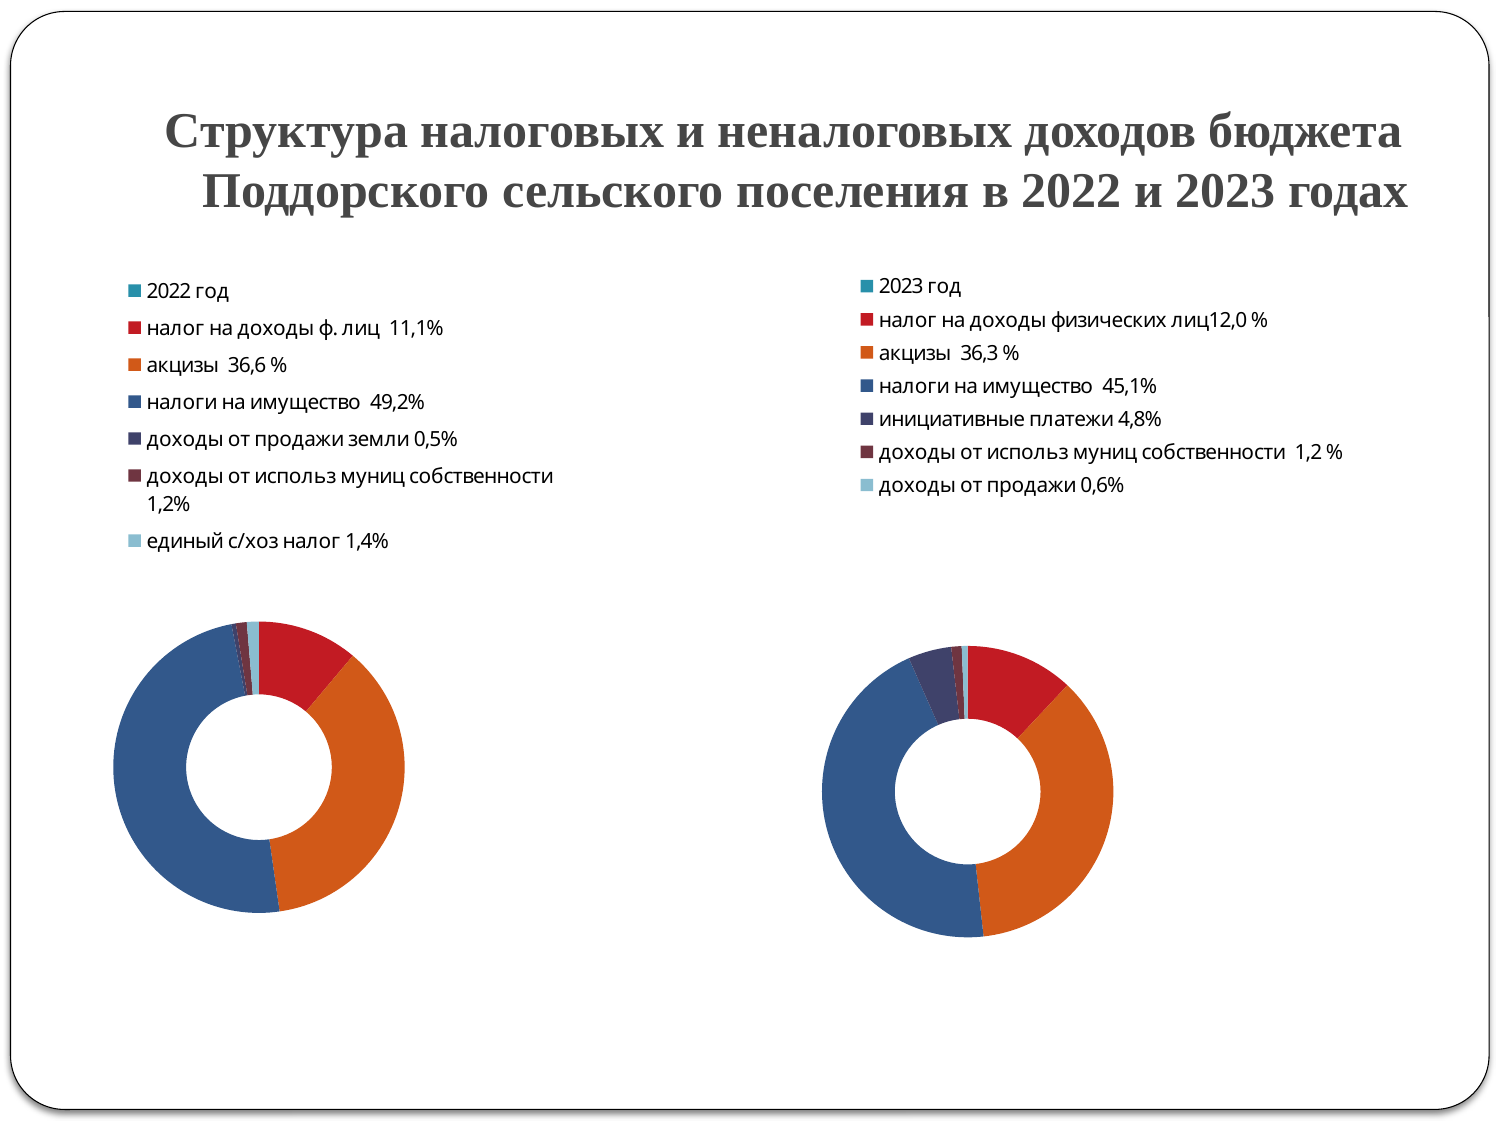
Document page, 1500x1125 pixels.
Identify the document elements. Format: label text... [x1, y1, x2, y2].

title Структура налоговых и неналоговых доходов бюджета Поддорского сельского поселения в 2022 и 2023 годах [150, 45, 1425, 233]
chart [41, 242, 692, 1023]
chart [749, 266, 1400, 1047]
